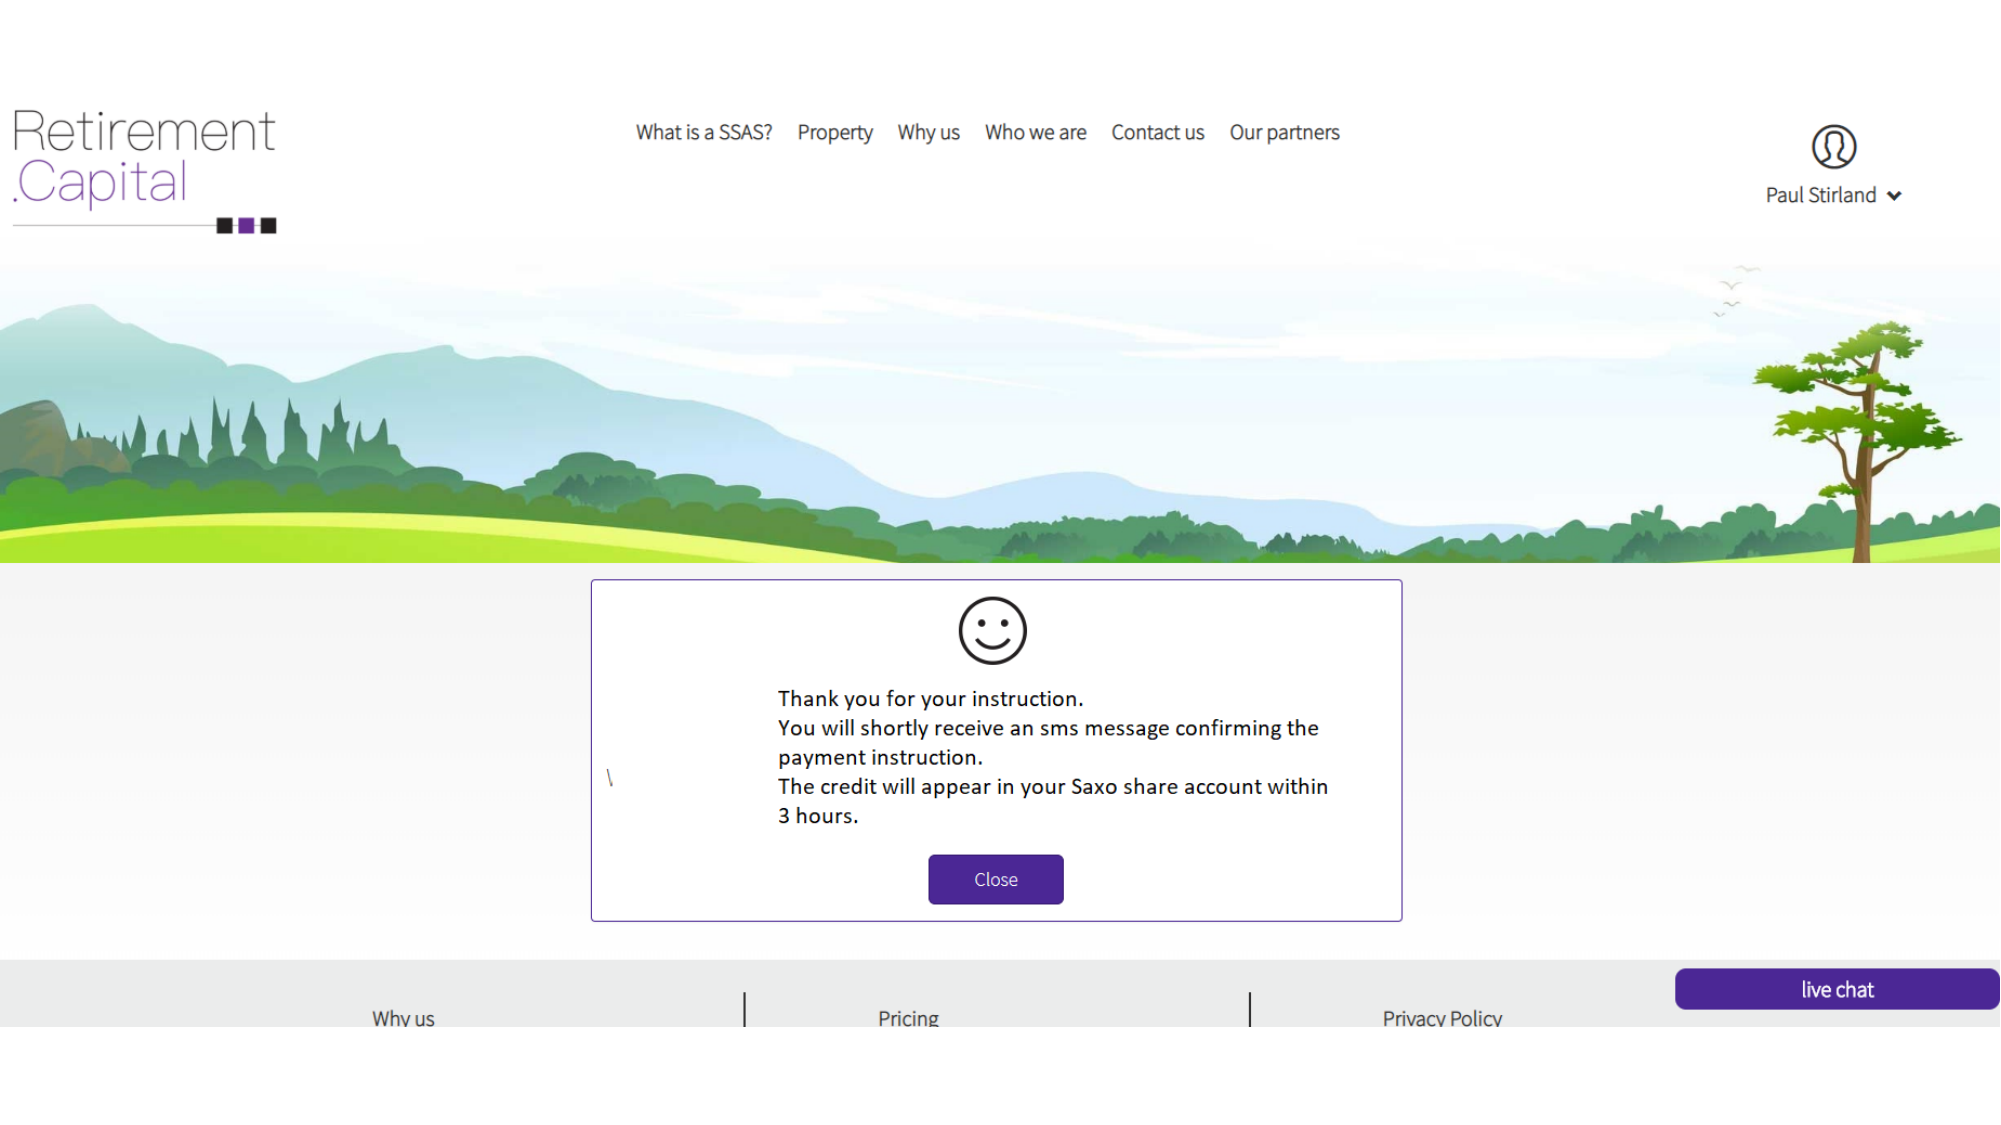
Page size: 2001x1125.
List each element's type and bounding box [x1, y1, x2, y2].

picture [0, 98, 2000, 1027]
